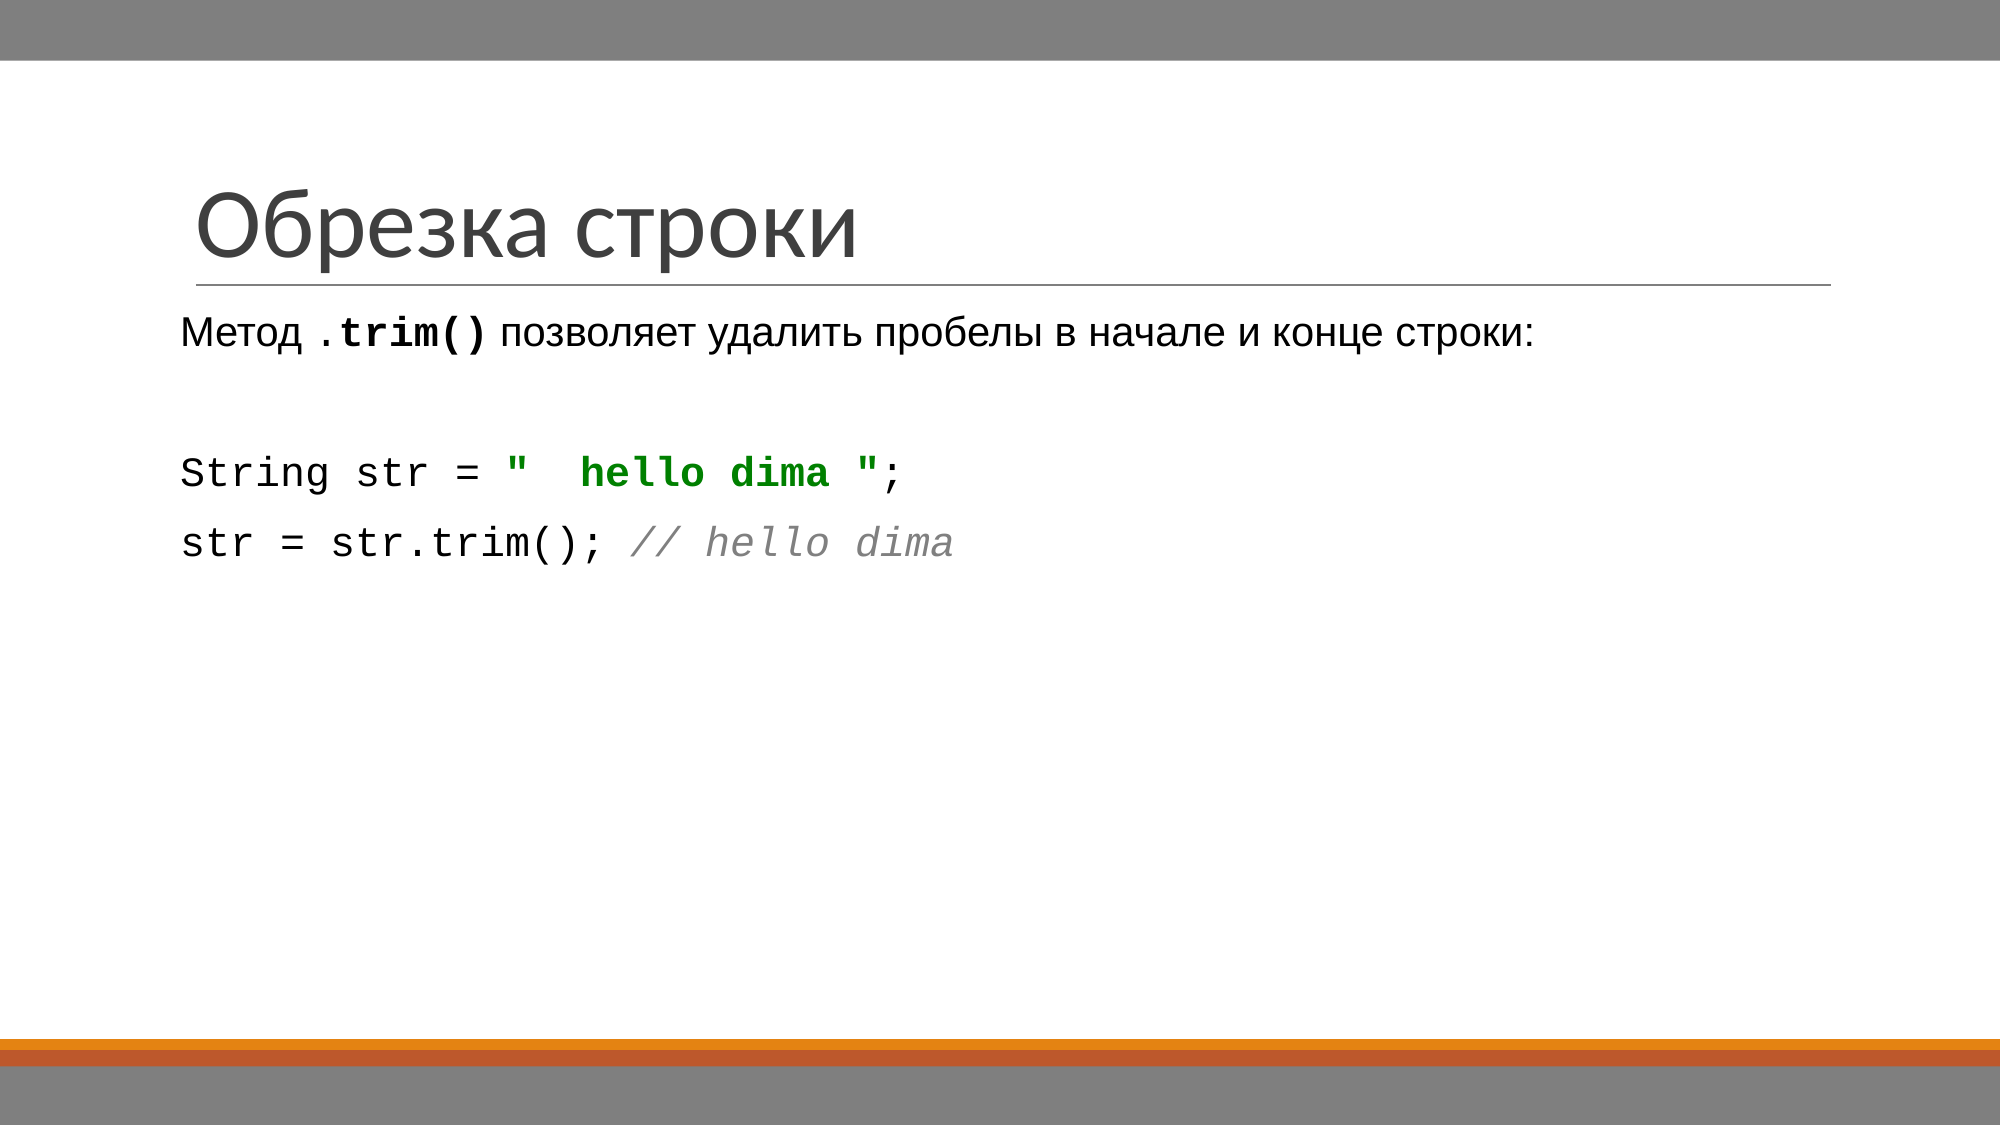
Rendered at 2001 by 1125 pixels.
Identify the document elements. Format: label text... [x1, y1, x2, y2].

text_box [0, 1066, 2000, 1125]
text_box [0, 0, 2000, 61]
title Обрезка строки [180, 61, 1830, 285]
list Метод .trim() позволяет удалить пробелы в начале и конце строки: String str = " hello dima "; str = str.trim(); // hello dima [180, 302, 1830, 963]
